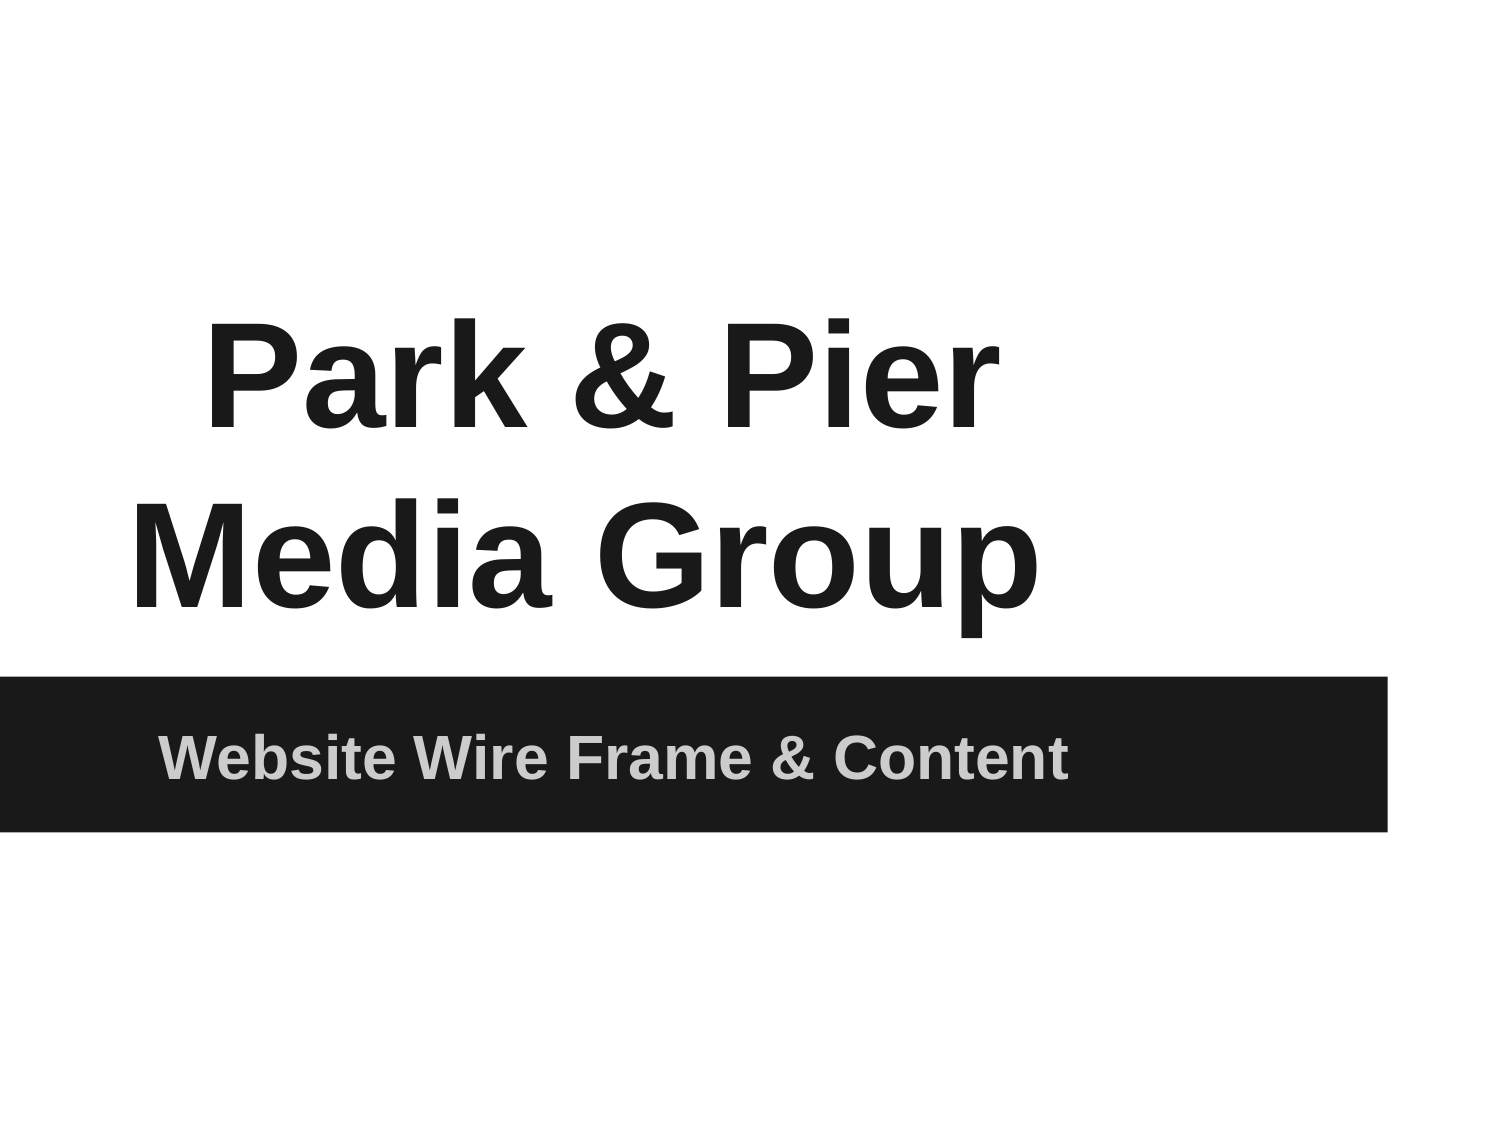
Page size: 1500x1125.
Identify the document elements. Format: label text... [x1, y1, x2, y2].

title Park & Pier Media Group [112, 284, 1388, 653]
subtitle Website Wire Frame & Content [112, 676, 1388, 833]
